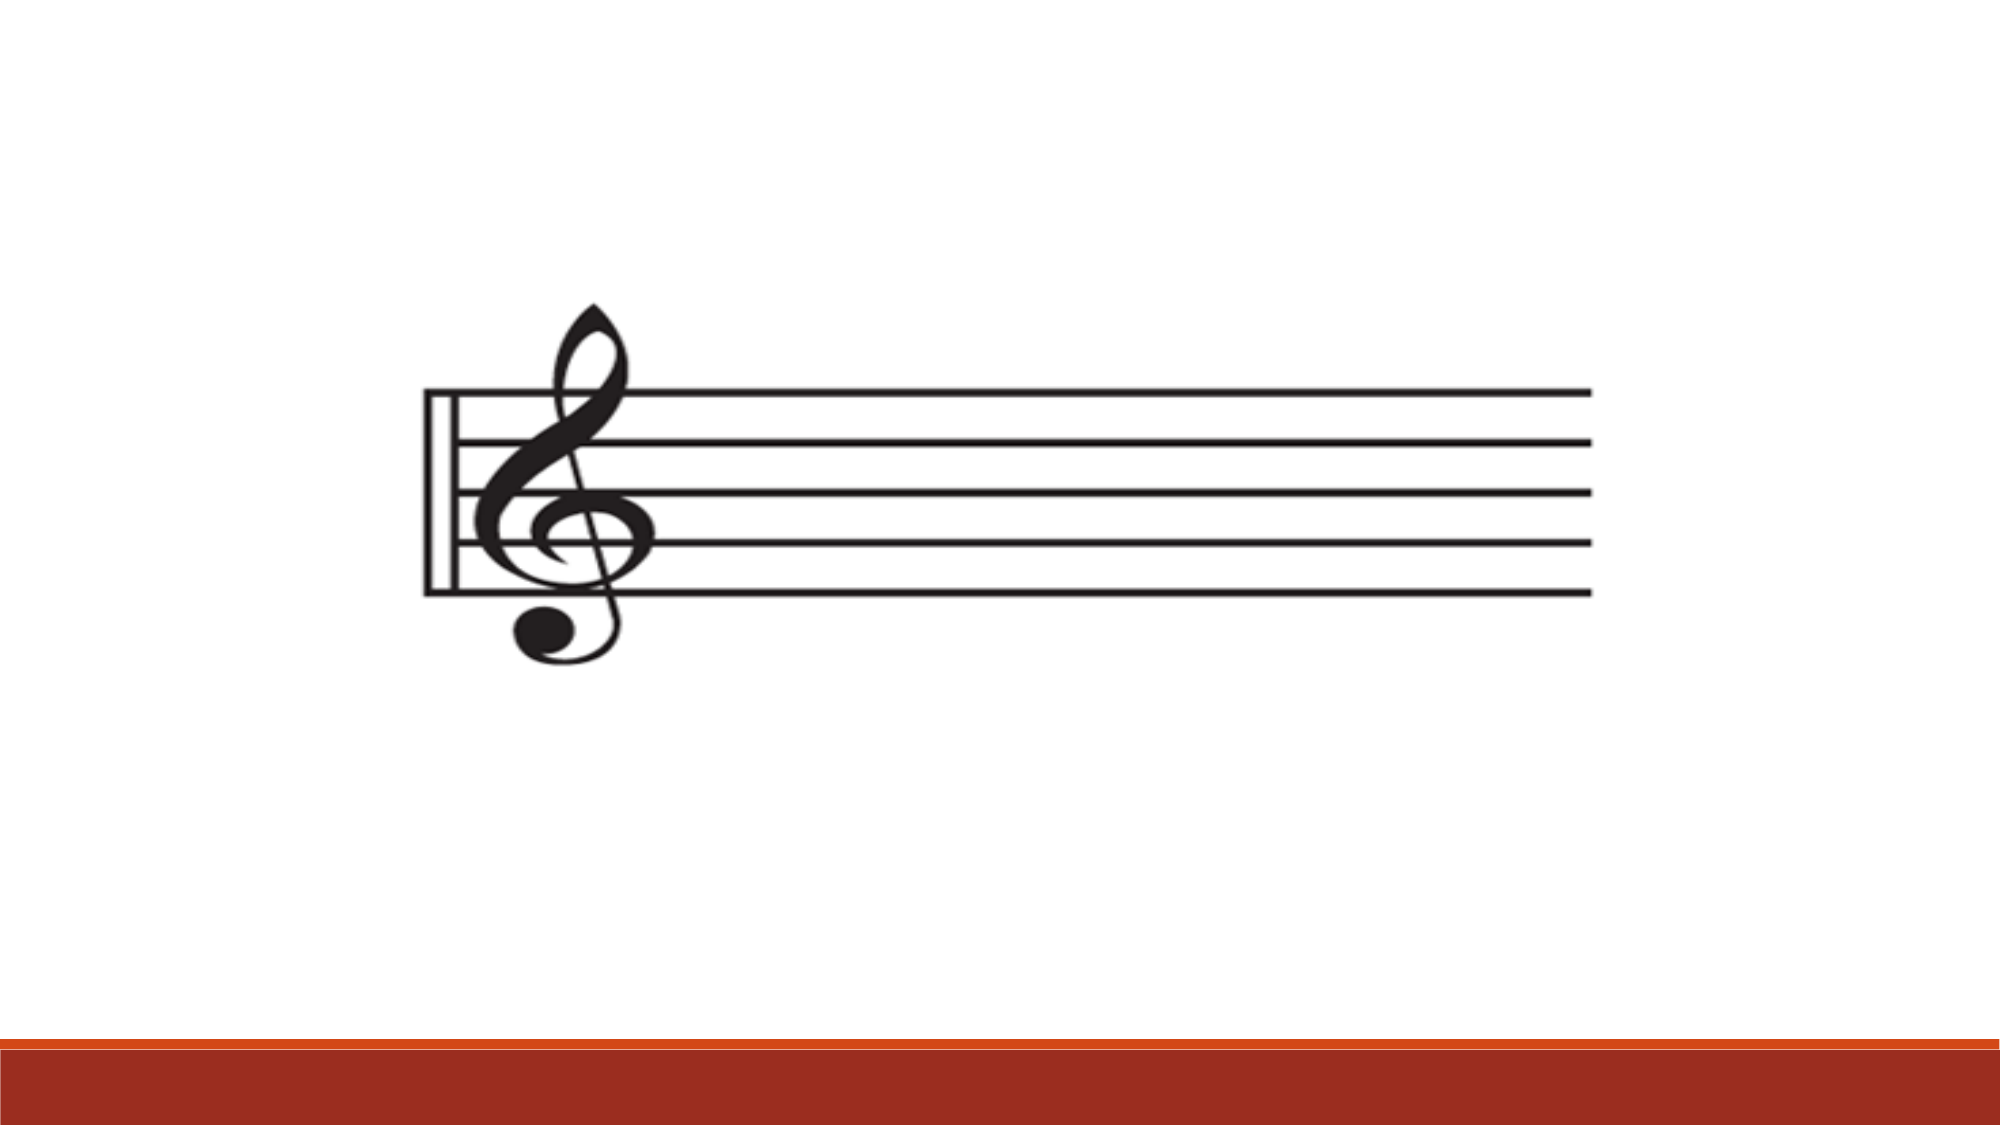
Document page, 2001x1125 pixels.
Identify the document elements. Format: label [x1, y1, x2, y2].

picture [70, 220, 1968, 712]
